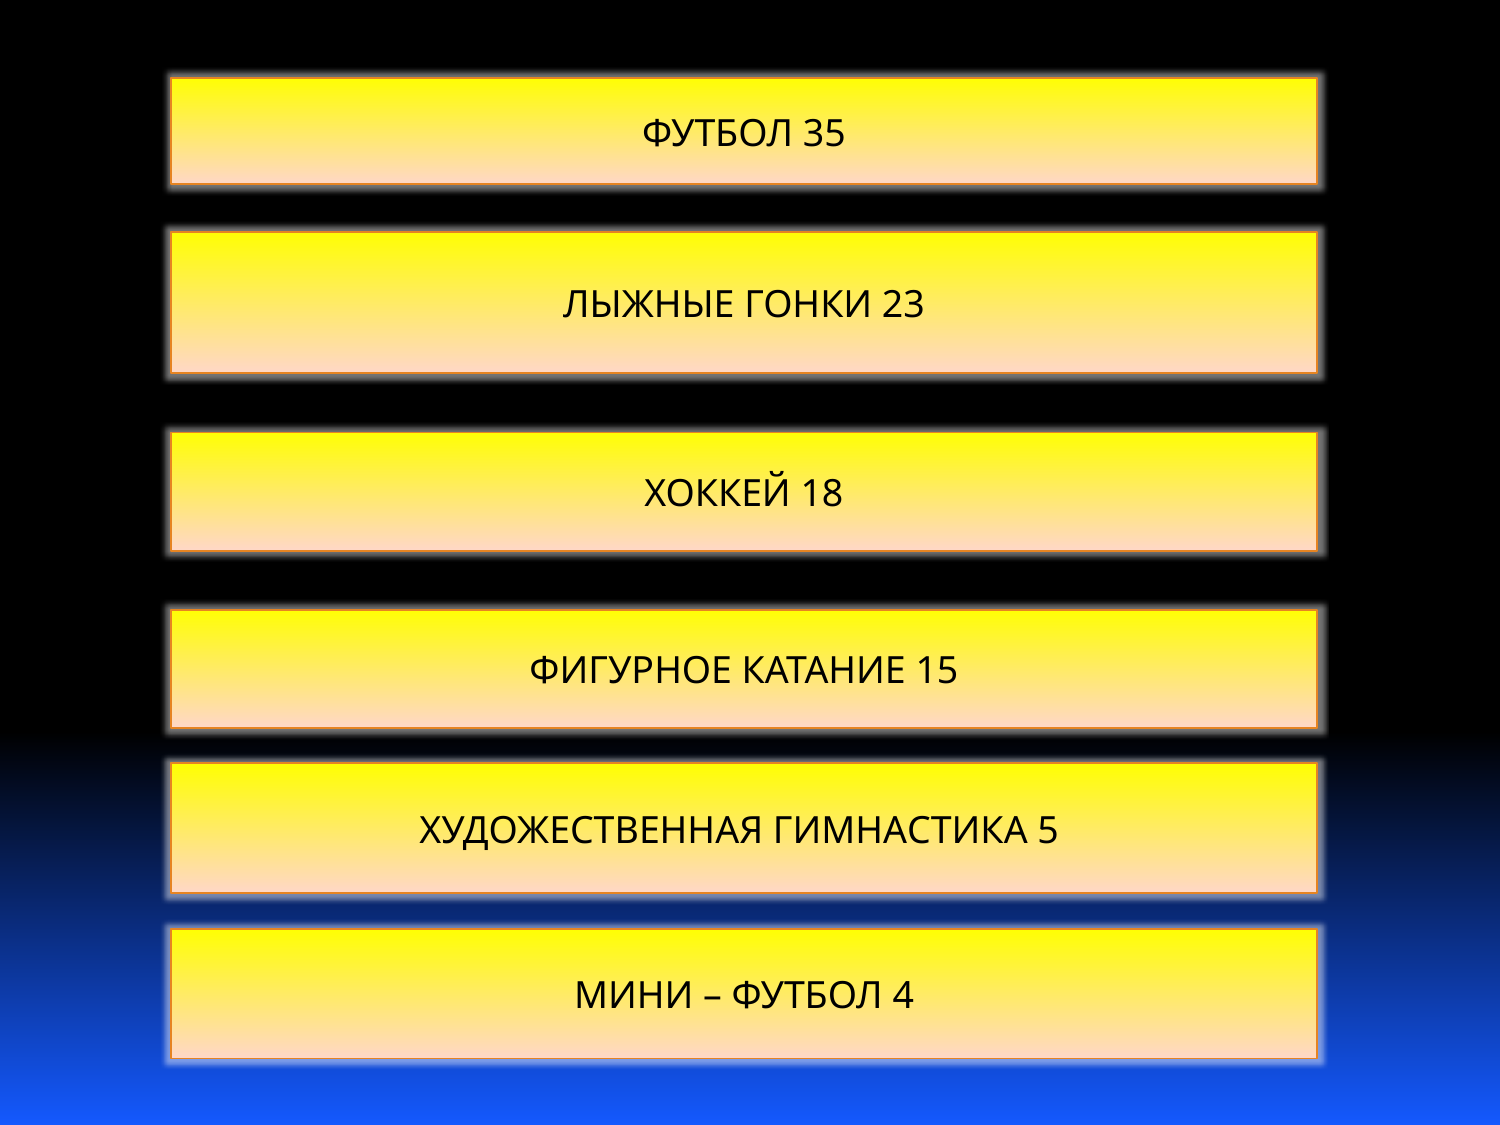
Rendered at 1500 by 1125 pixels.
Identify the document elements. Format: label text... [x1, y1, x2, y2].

text_box ФУТБОЛ 35 [170, 77, 1318, 185]
text_box МИНИ – ФУТБОЛ 4 [170, 928, 1318, 1059]
text_box ХОККЕЙ 18 [170, 432, 1318, 552]
text_box ФИГУРНОЕ КАТАНИЕ 15 [170, 609, 1318, 729]
text_box ЛЫЖНЫЕ ГОНКИ 23 [170, 231, 1318, 374]
text_box ХУДОЖЕСТВЕННАЯ ГИМНАСТИКА 5 [170, 762, 1318, 894]
